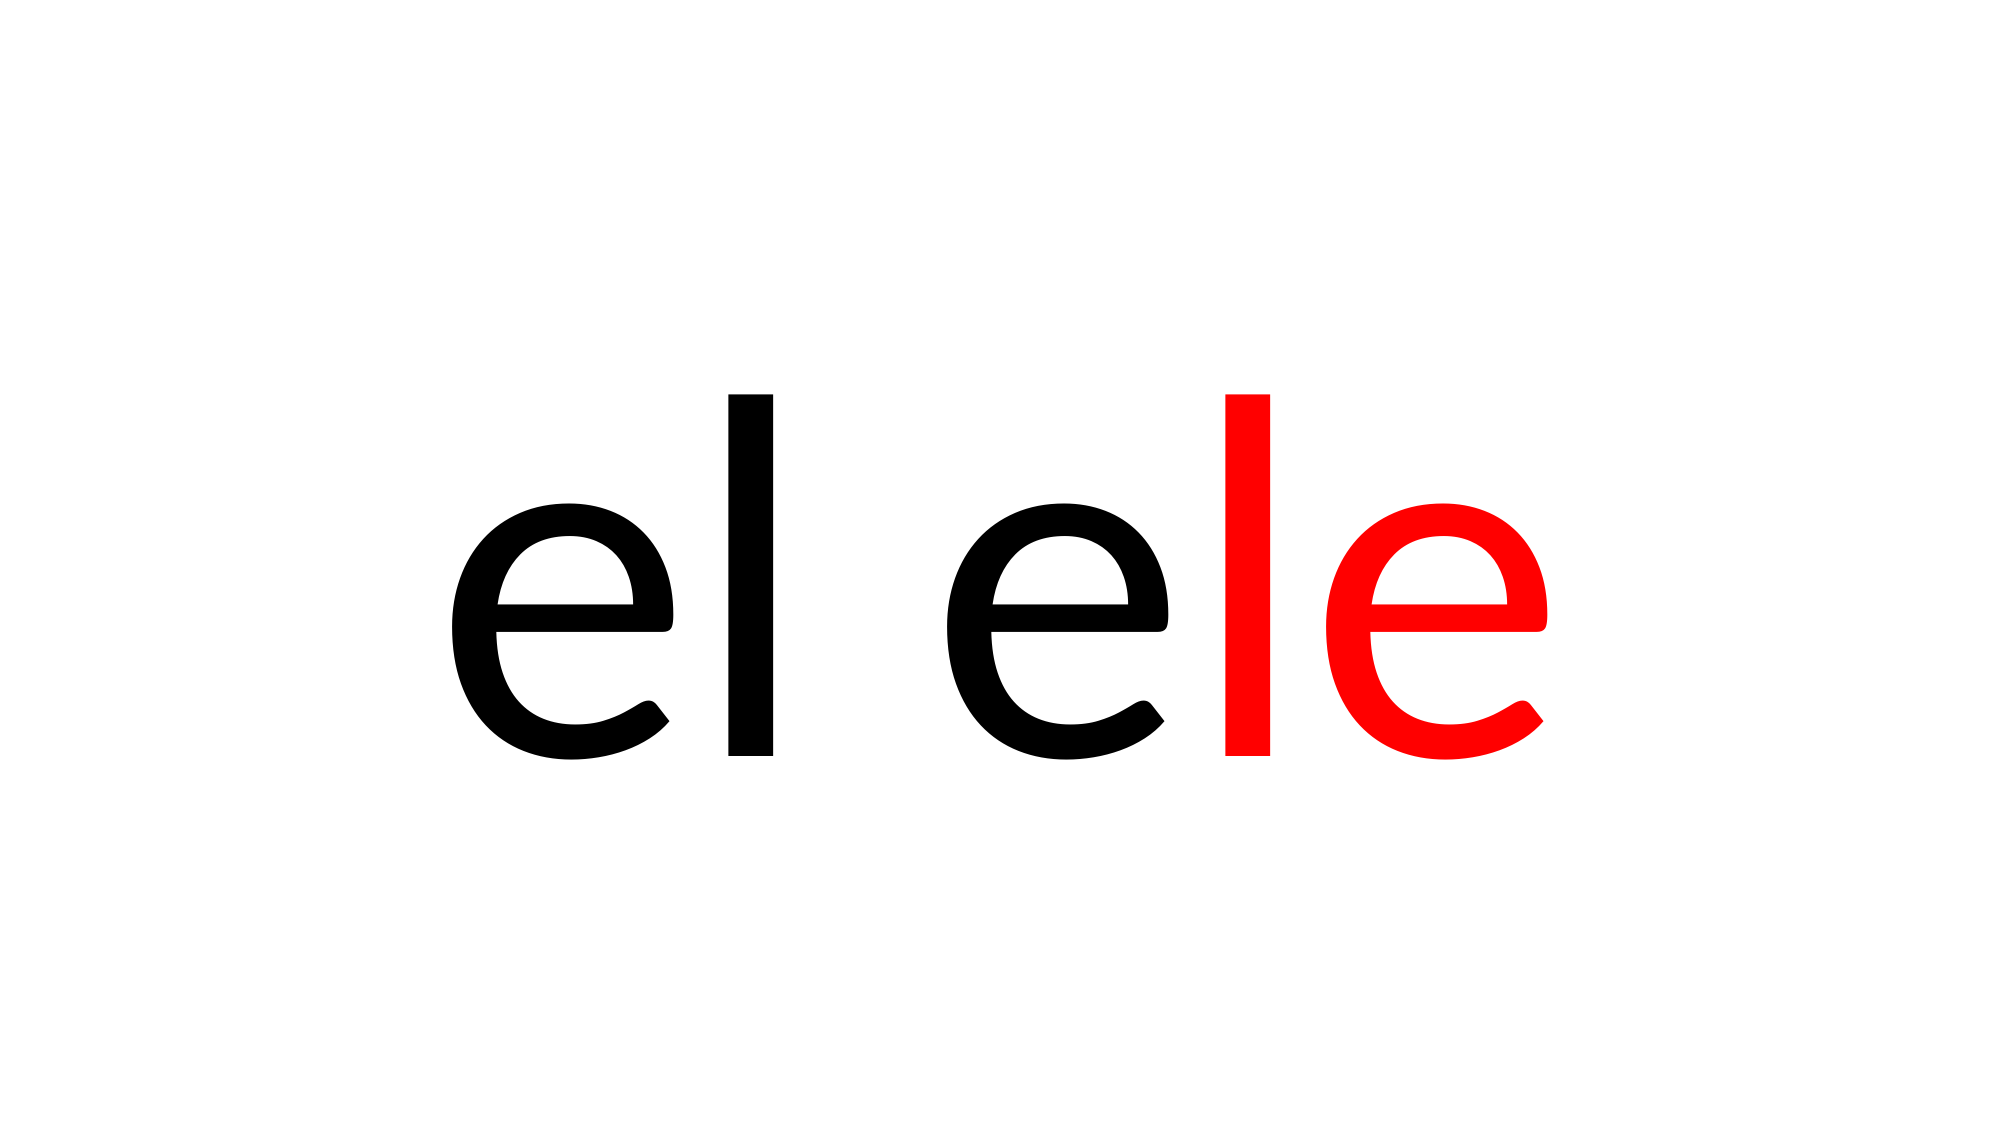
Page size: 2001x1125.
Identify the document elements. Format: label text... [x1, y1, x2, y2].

list el ele [137, 299, 1863, 1014]
